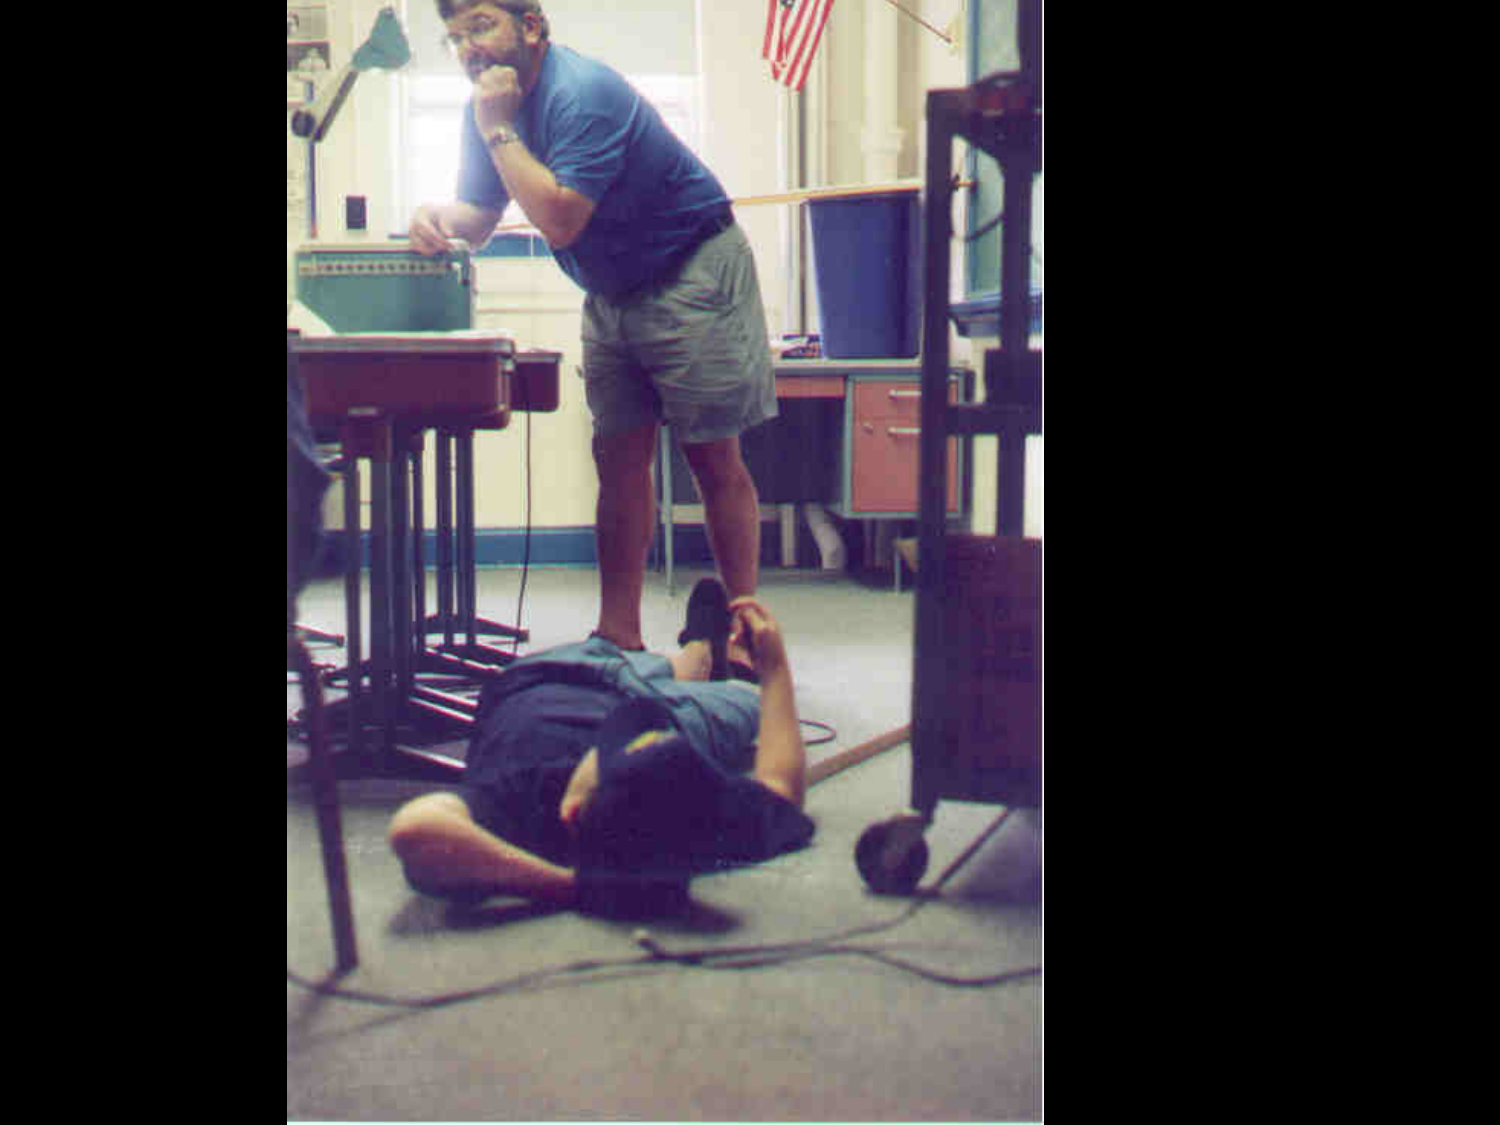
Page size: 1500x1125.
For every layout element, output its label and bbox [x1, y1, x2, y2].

picture [286, 0, 1044, 1125]
